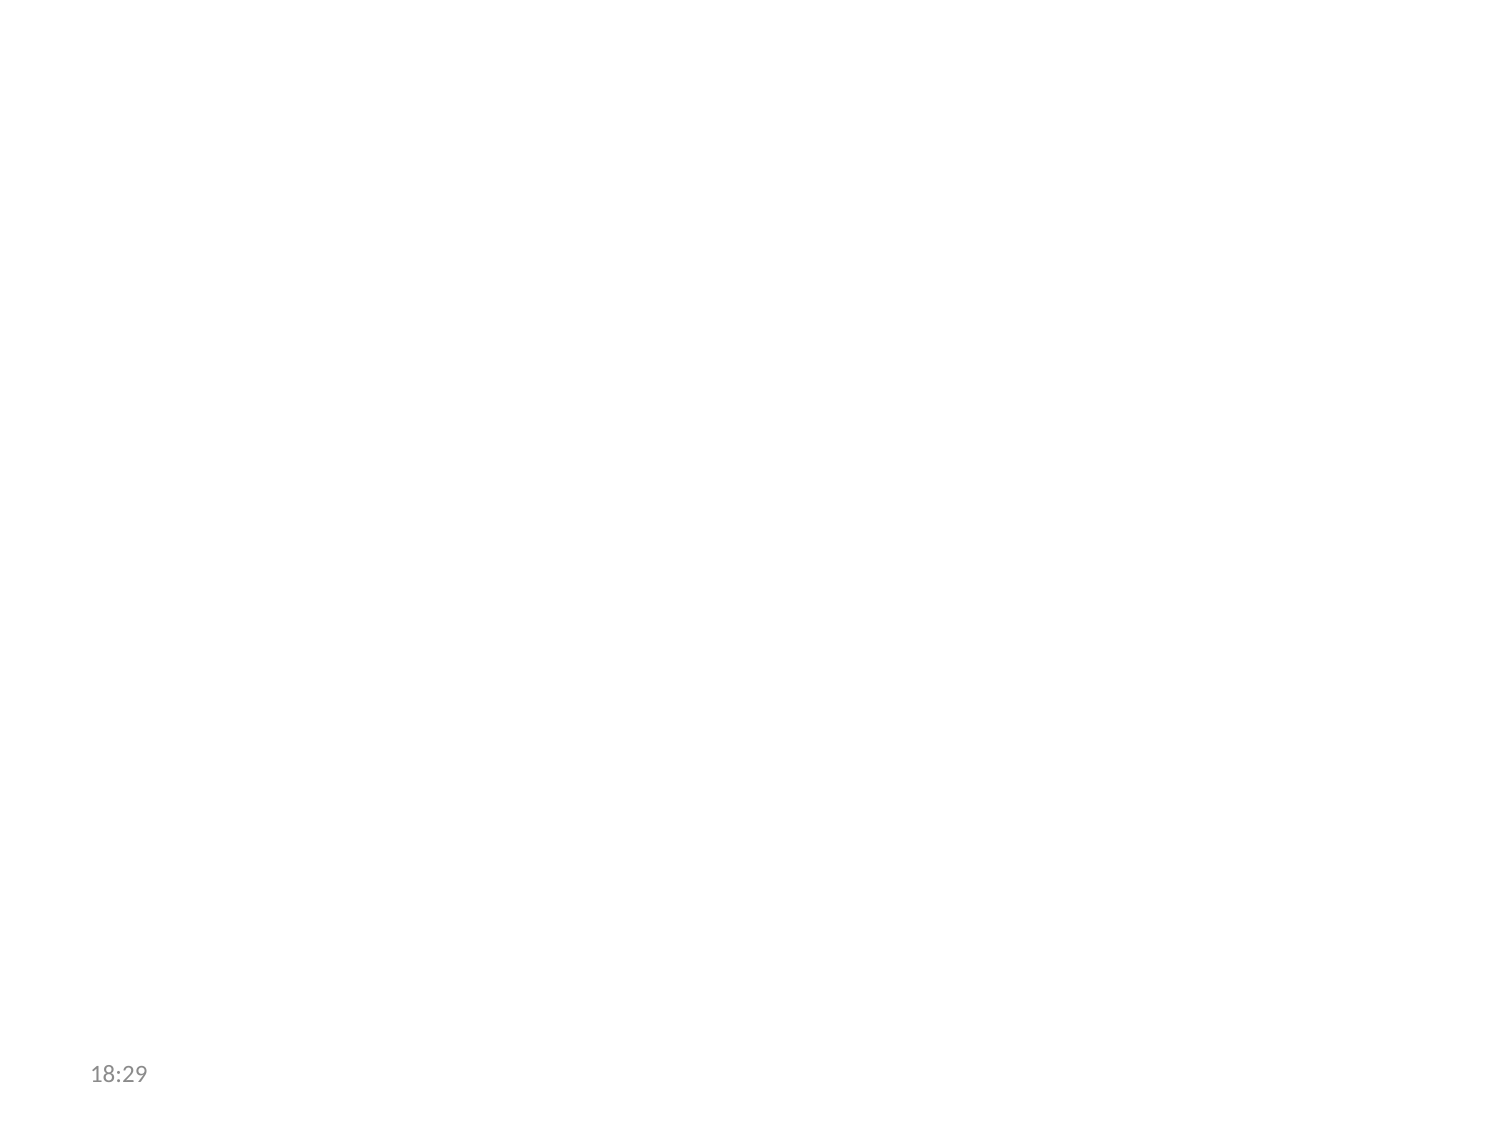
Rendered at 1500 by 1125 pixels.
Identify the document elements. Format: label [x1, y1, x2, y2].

slide_number [75, 1042, 425, 1103]
